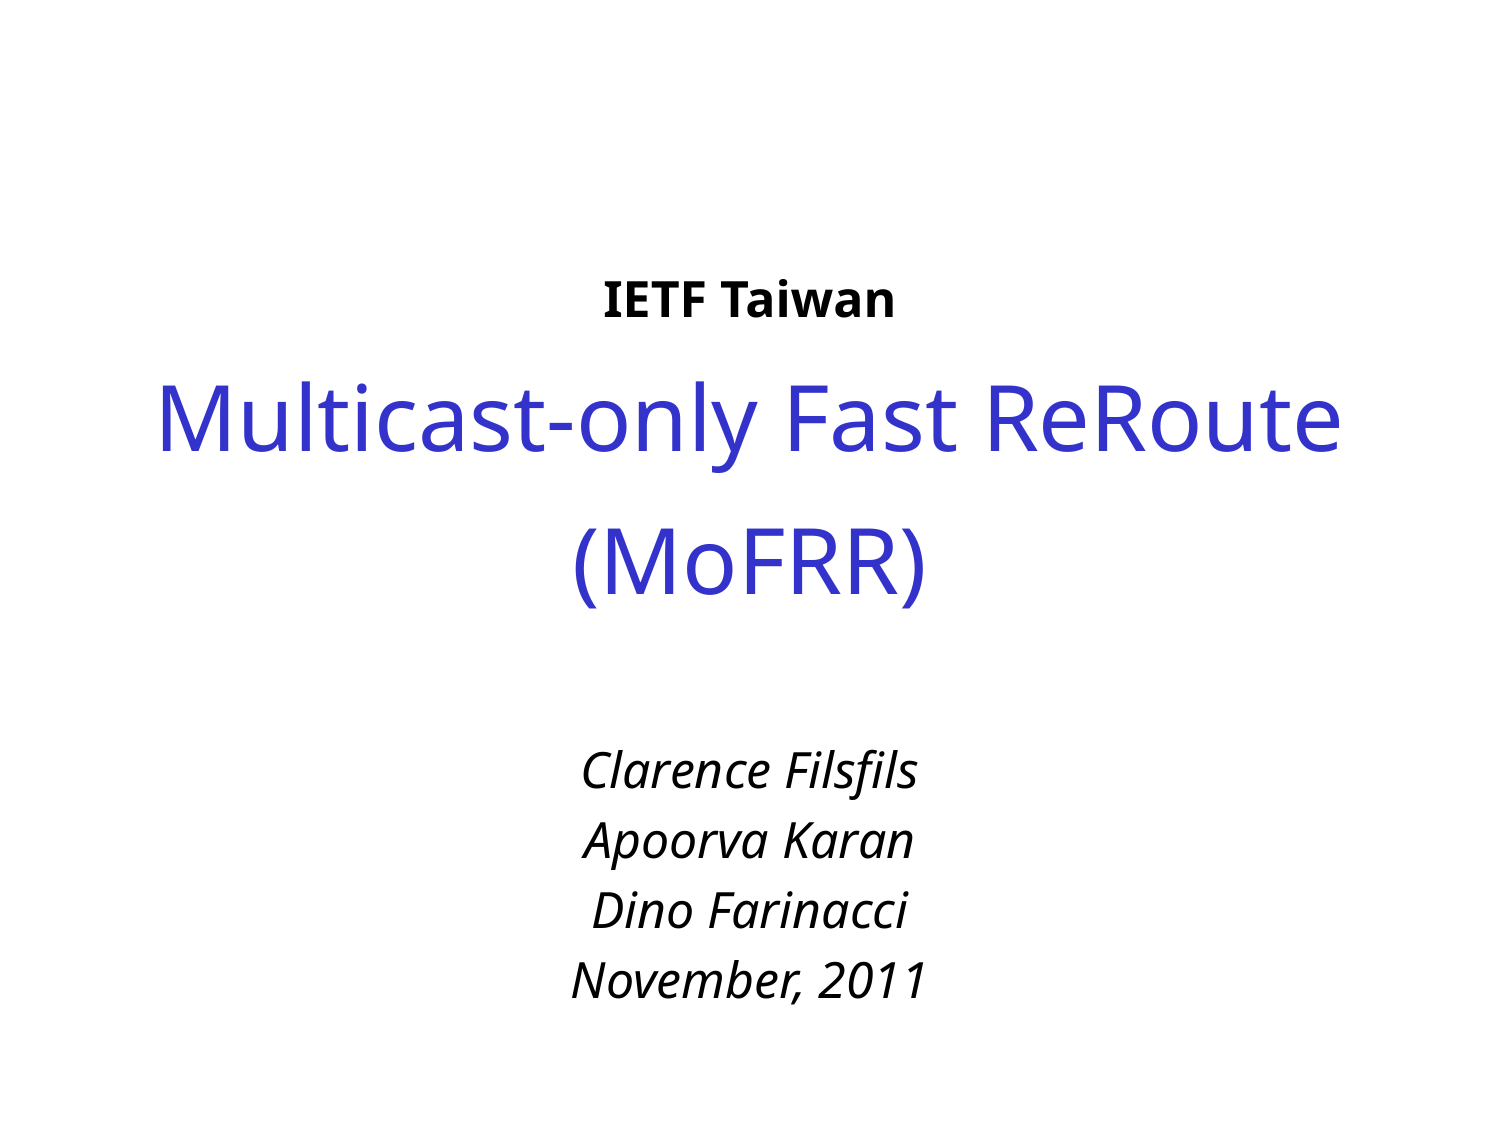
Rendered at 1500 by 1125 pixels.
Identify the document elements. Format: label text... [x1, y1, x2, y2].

title IETF Taiwan Multicast-only Fast ReRoute (MoFRR) [0, 337, 1500, 526]
subtitle Clarence Filsfils Apoorva Karan Dino Farinacci November, 2011 [224, 731, 1276, 1020]
